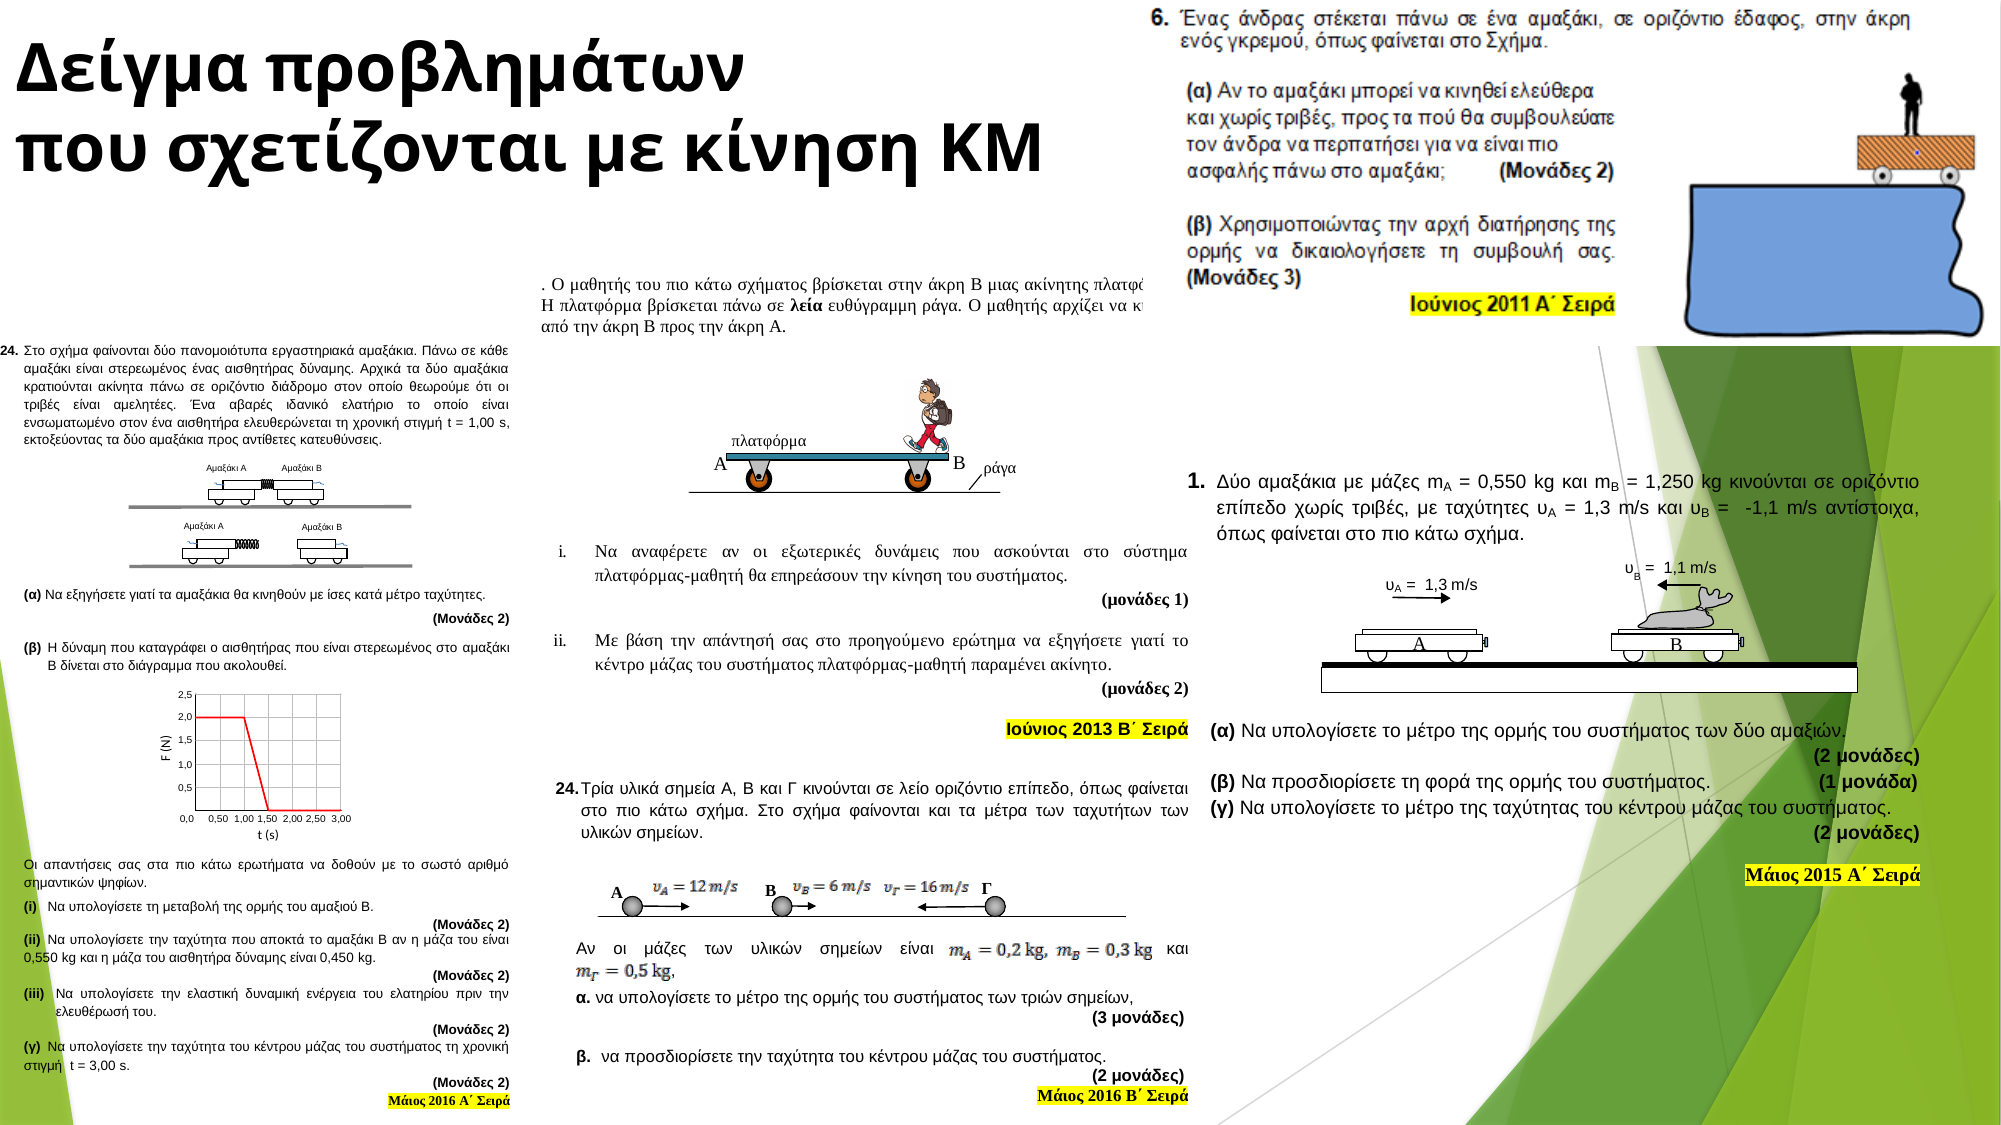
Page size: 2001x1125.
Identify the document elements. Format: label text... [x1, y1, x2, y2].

text_box Δείγμα προβλημάτων που σχετίζονται με κίνηση ΚΜ [1, 17, 1138, 192]
picture [0, 0, 2000, 1123]
